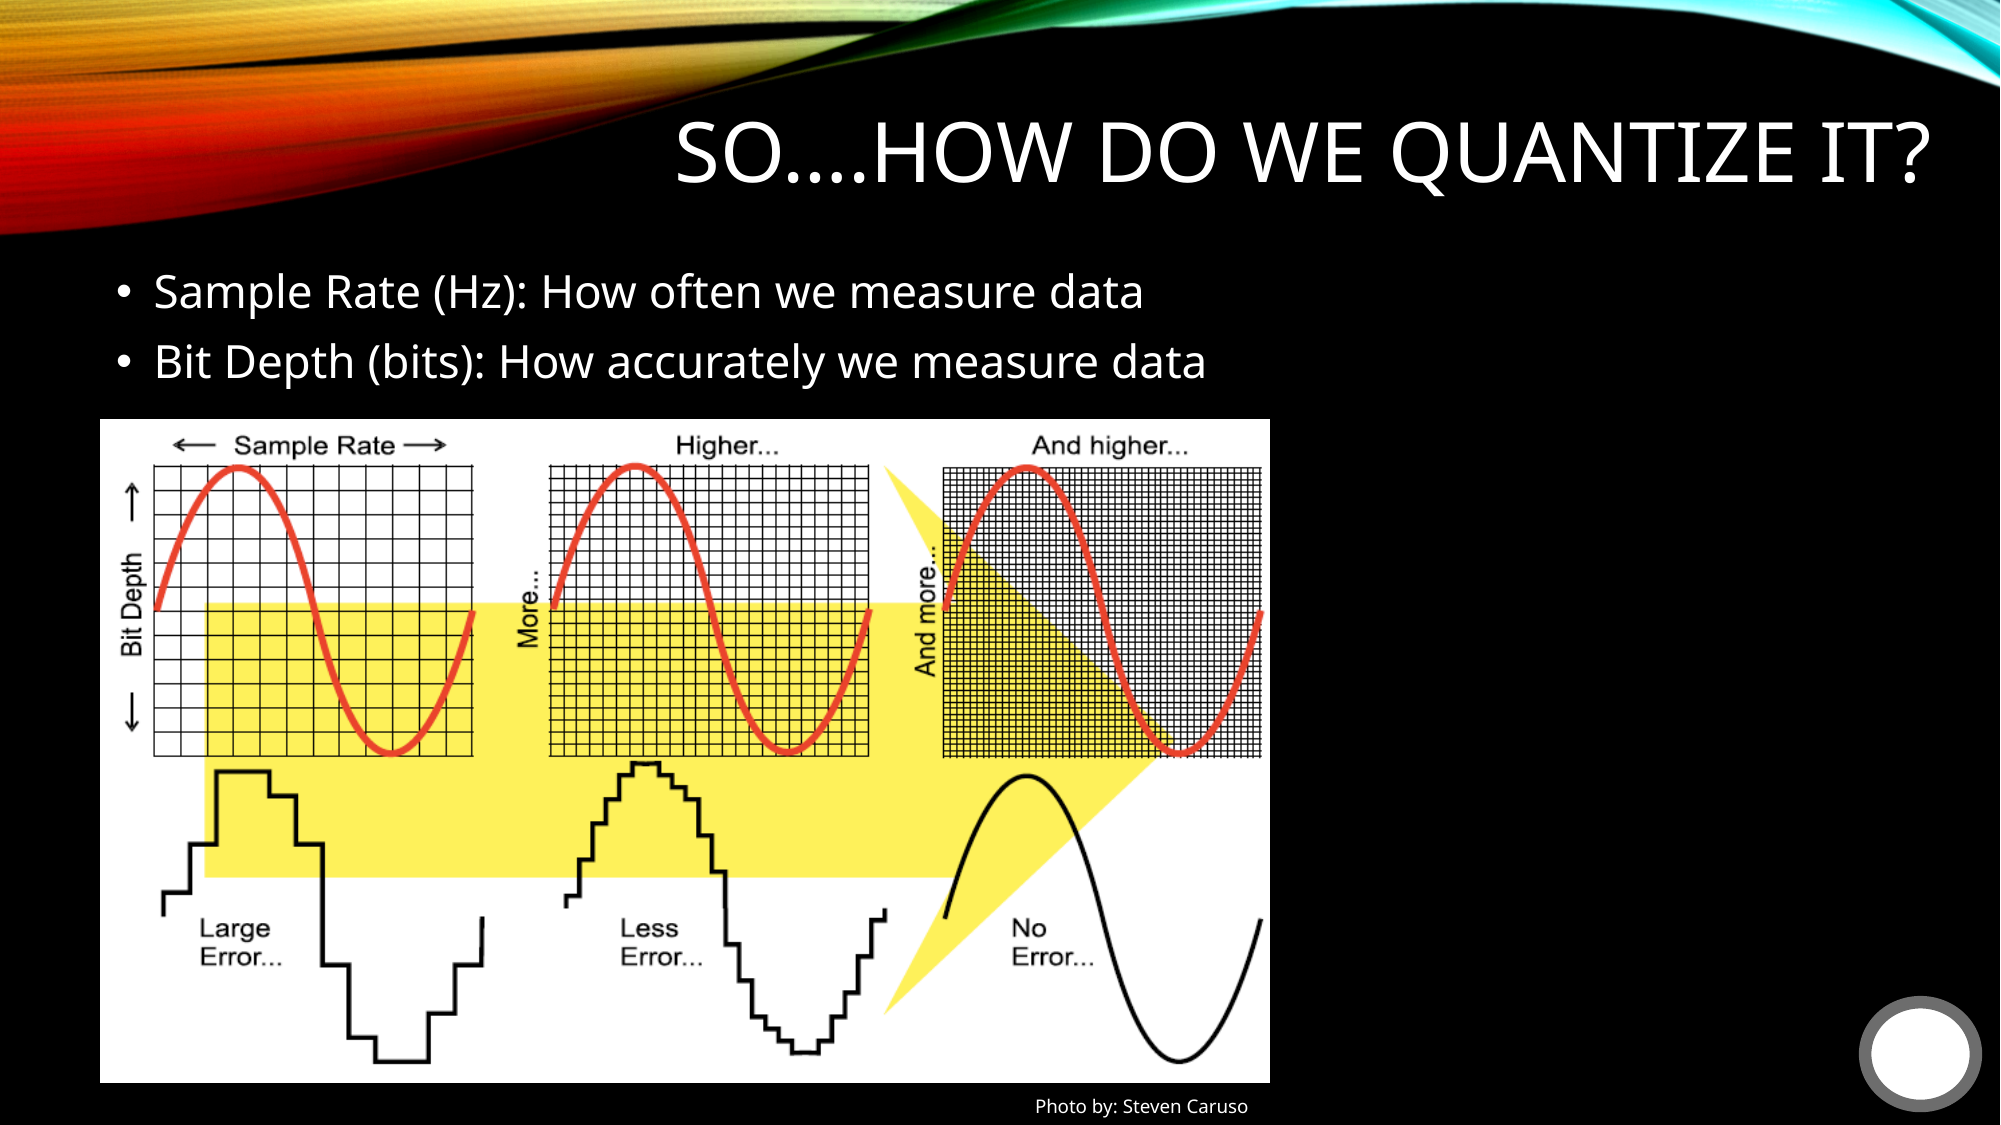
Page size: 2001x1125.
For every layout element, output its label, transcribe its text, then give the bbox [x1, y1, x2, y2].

picture [100, 419, 1271, 1083]
title So….how do we quantize it? [534, 49, 1948, 262]
text_box [1864, 1001, 1977, 1108]
picture [0, 0, 2000, 237]
text_box Photo by: Steven Caruso [1020, 1087, 1264, 1125]
list Sample Rate (Hz): How often we measure data Bit Depth (bits): How accurately we measure data [100, 261, 1876, 420]
